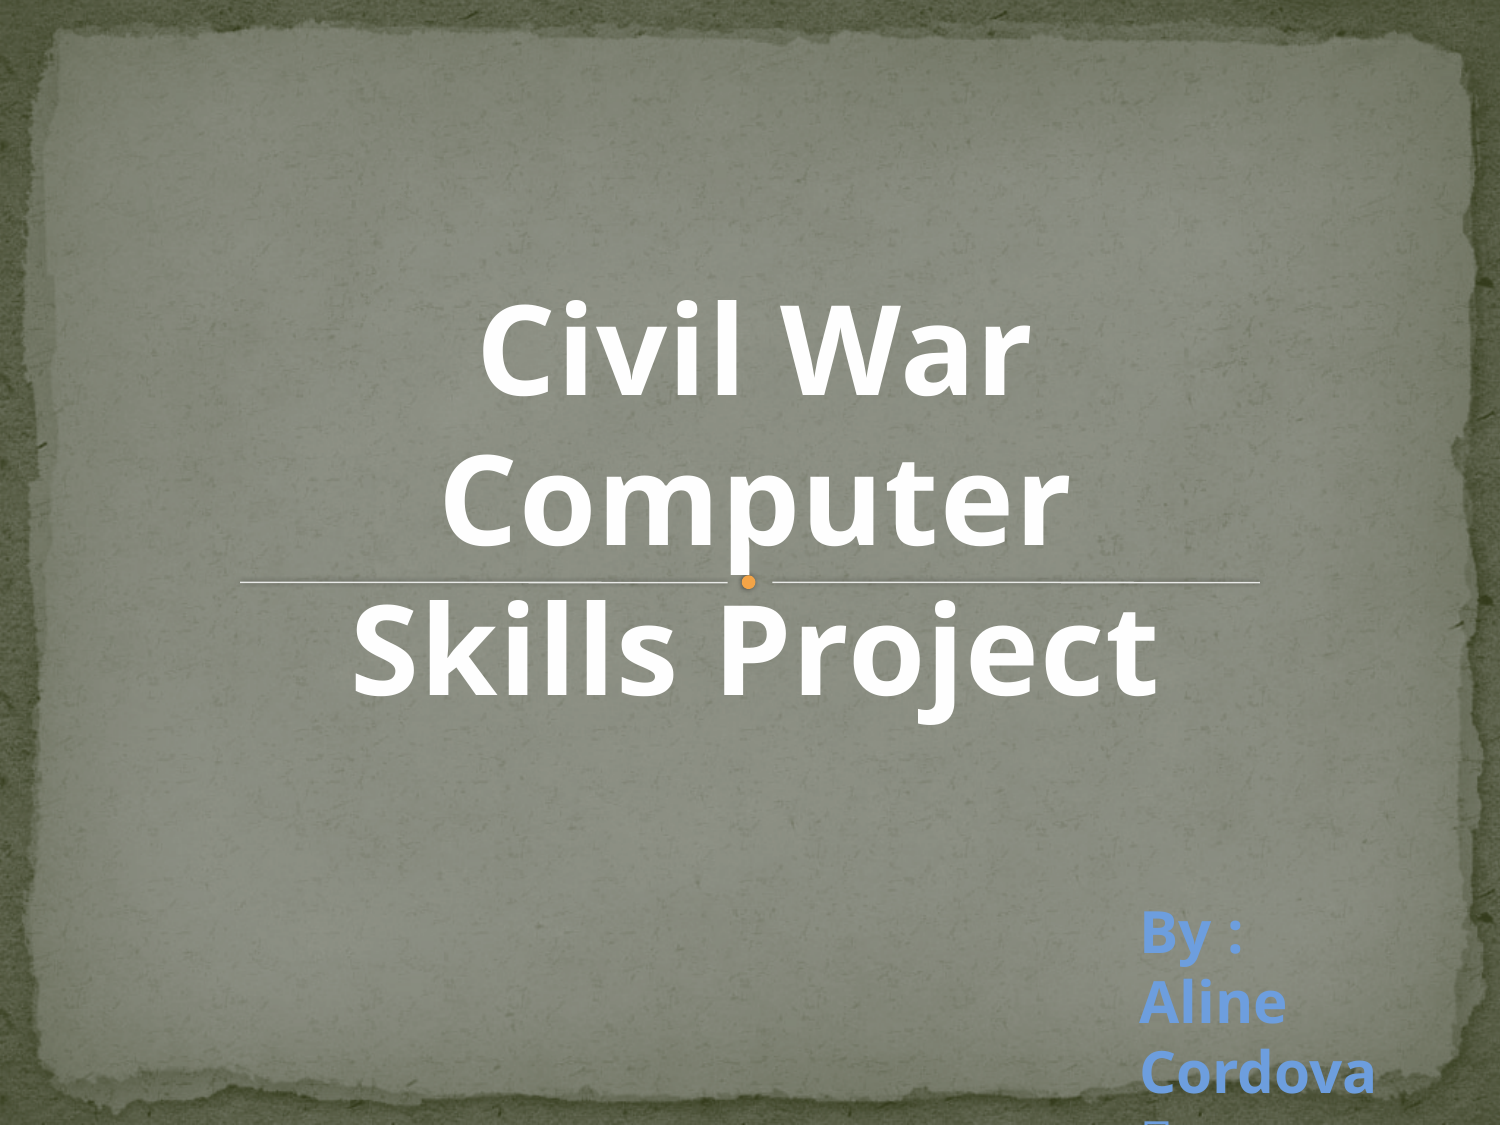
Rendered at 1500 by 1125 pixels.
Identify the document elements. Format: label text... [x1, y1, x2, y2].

text_box By : Aline Cordova  [1125, 887, 1400, 1125]
text_box Civil War Computer Skills Project [262, 262, 1250, 728]
